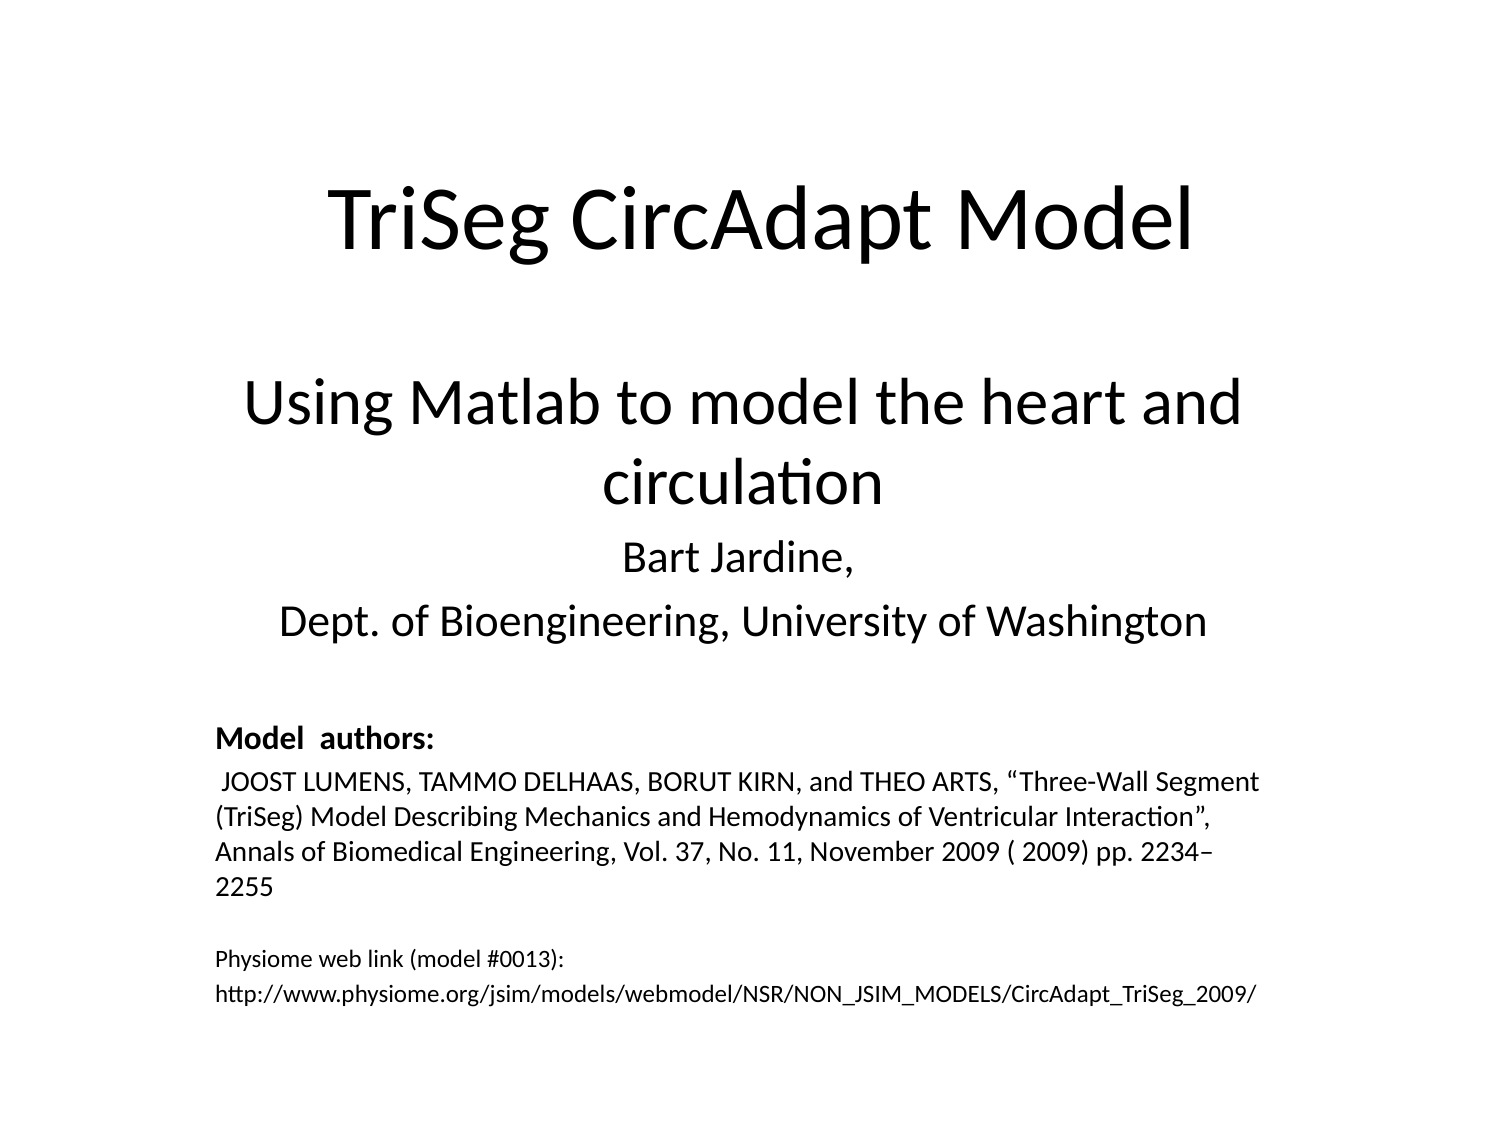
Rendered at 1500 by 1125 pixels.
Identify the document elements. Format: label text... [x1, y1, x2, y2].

subtitle Using Matlab to model the heart and circulation Bart Jardine, Dept. of Bioengineering, University of Washington Model authors: JOOST LUMENS, TAMMO DELHAAS, BORUT KIRN, and THEO ARTS, “Three-Wall Segment (TriSeg) Model Describing Mechanics and Hemodynamics of Ventricular Interaction”, Annals of Biomedical Engineering, Vol. 37, No. 11, November 2009 ( 2009) pp. 2234–2255 Physiome web link (model #0013): http://www.physiome.org/jsim/models/webmodel/NSR/NON_JSIM_MODELS/CircAdapt_TriSeg_2009/ [200, 350, 1288, 1050]
title TriSeg CircAdapt Model [125, 112, 1400, 313]
